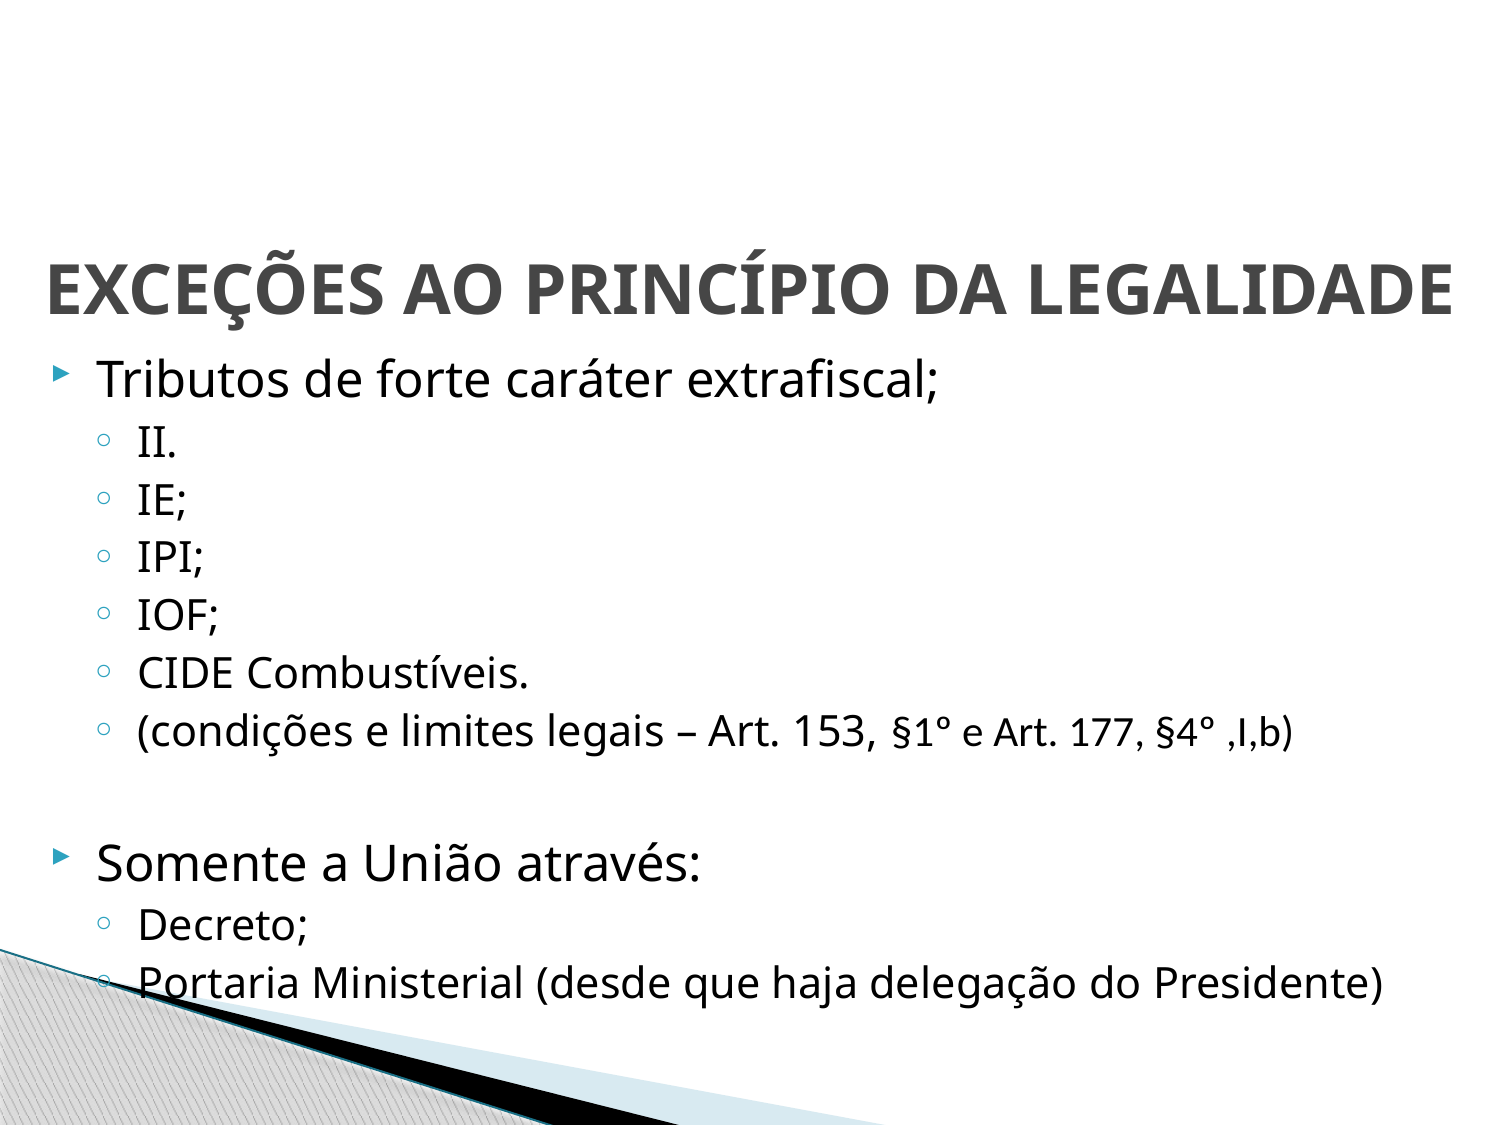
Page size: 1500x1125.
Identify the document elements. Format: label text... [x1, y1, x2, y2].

title EXCEÇÕES AO PRINCÍPIO DA LEGALIDADE [0, 199, 1500, 375]
list Tributos de forte caráter extrafiscal; II. IE; IPI; IOF; CIDE Combustíveis. (condições e limites legais – Art. 153, §1º e Art. 177, §4º ,I,b) Somente a União através: Decreto; Portaria Ministerial (desde que haja delegação do Presidente) [23, 339, 1465, 1020]
